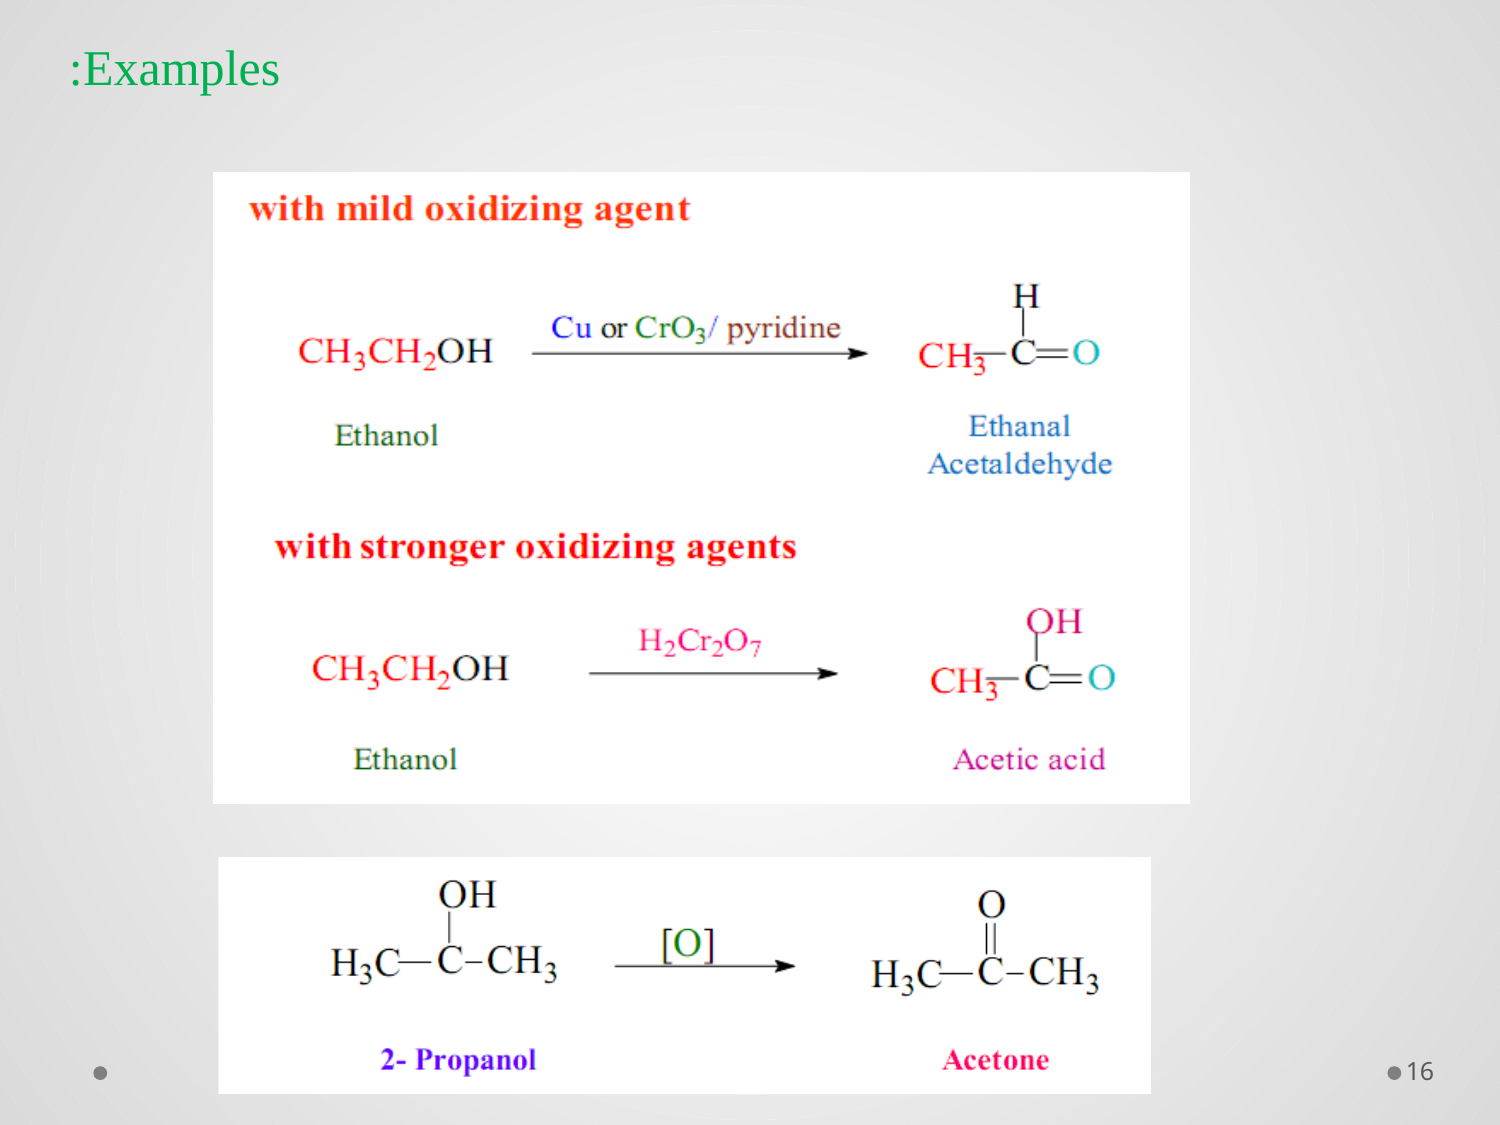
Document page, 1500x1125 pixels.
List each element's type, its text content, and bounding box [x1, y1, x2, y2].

picture [212, 172, 1190, 805]
slide_number 16 [1401, 1042, 1494, 1103]
picture [217, 857, 1152, 1095]
text_box Examples: [53, 28, 296, 104]
